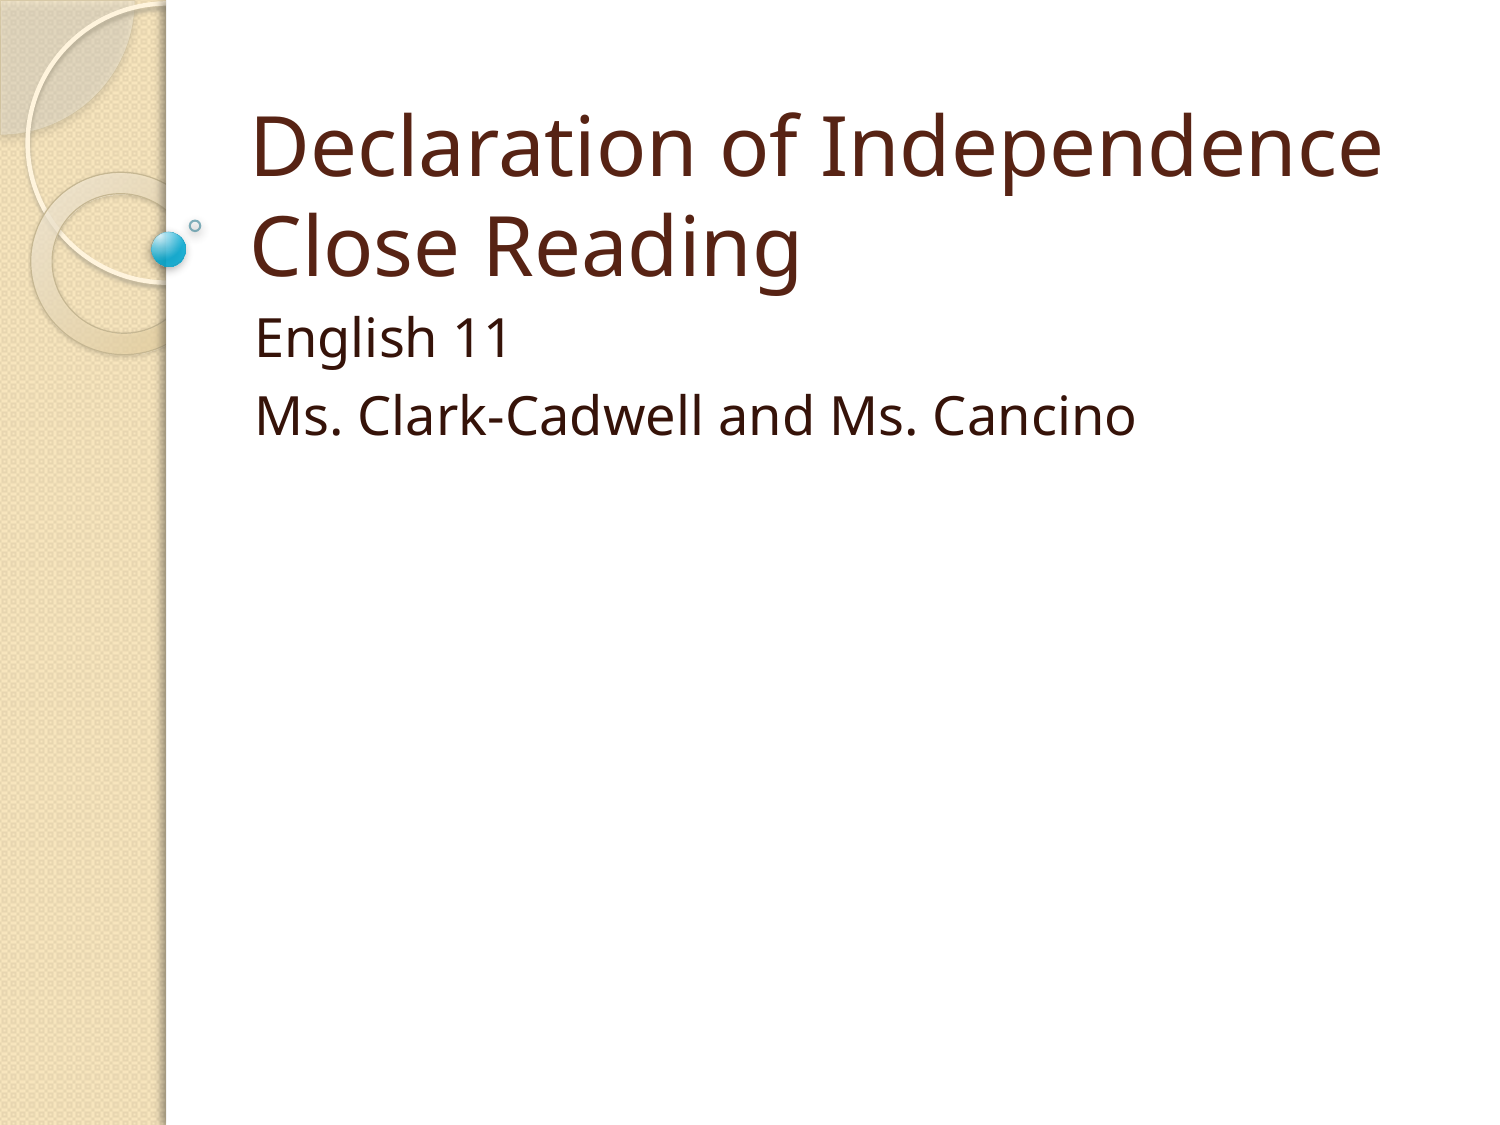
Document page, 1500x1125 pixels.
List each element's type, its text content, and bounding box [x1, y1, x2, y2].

title Declaration of Independence Close Reading [234, 59, 1450, 301]
subtitle English 11 Ms. Clark-Cadwell and Ms. Cancino [234, 303, 1450, 591]
